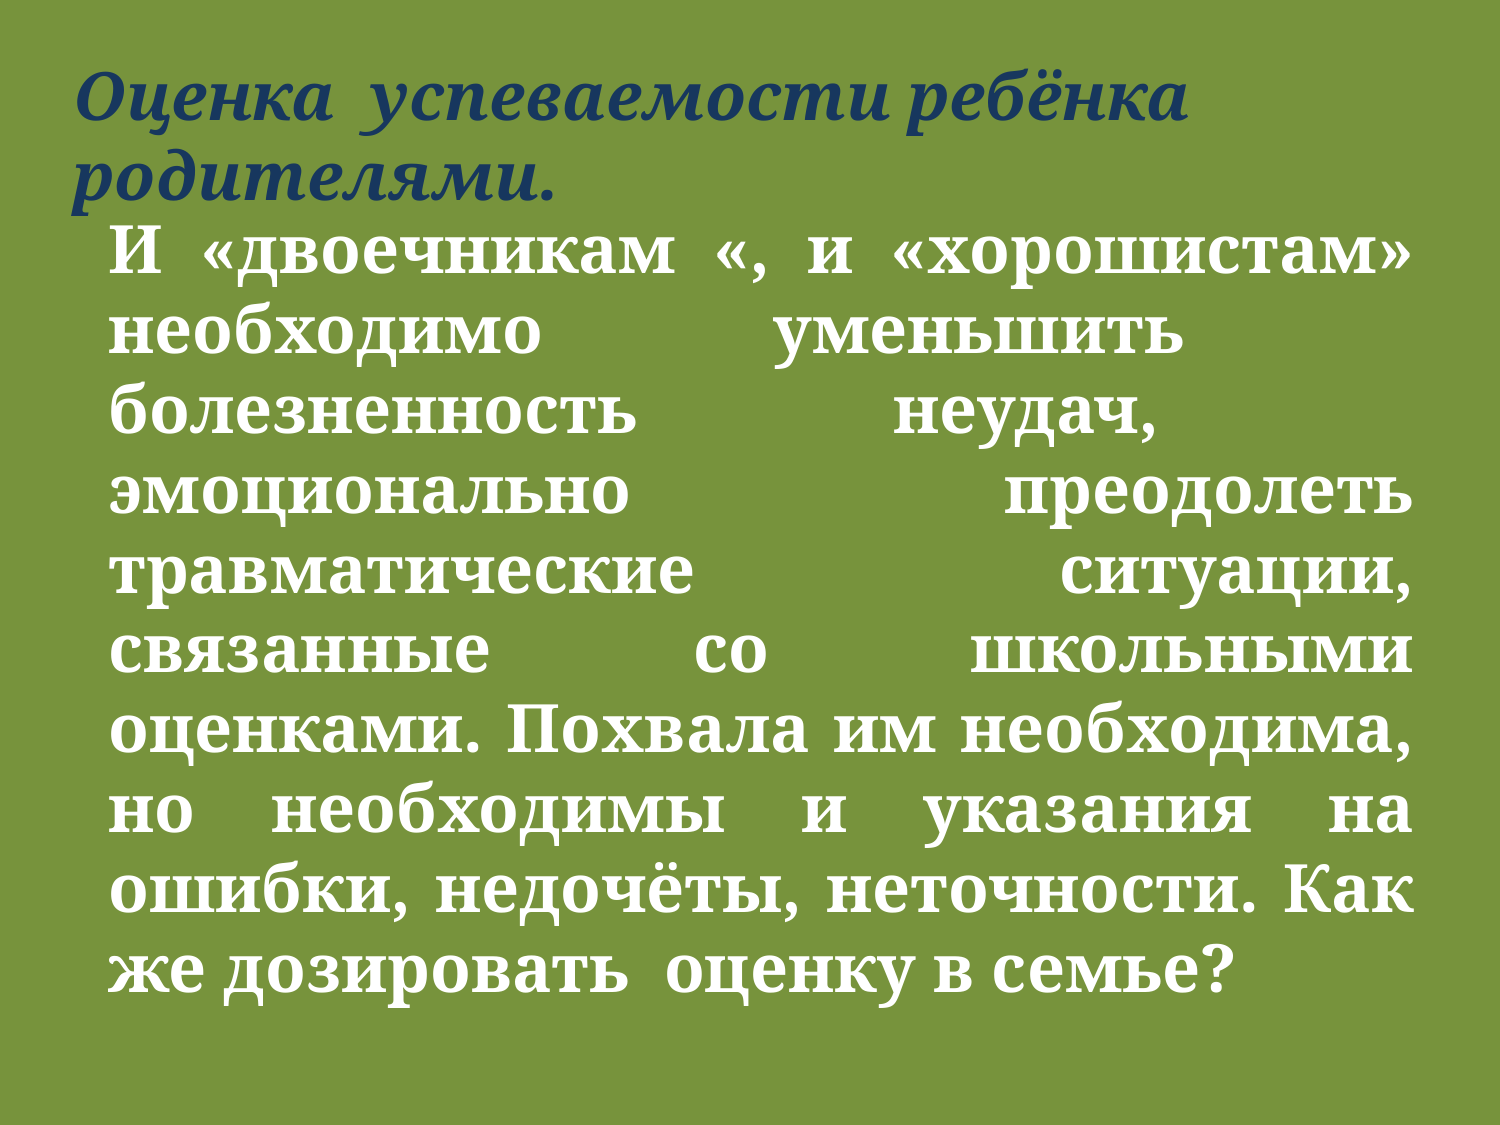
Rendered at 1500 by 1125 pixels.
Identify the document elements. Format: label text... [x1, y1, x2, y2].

text_box И «двоечникам «, и «хорошистам» необходимо уменьшить болезненность неудач, эмоционально преодолеть травматические ситуации, связанные со школьными оценками. Похвала им необходима, но необходимы и указания на ошибки, недочёты, неточности. Как же дозировать оценку в семье? [93, 199, 1430, 1014]
text_box Оценка успеваемости ребёнка родителями. [58, 46, 1453, 222]
